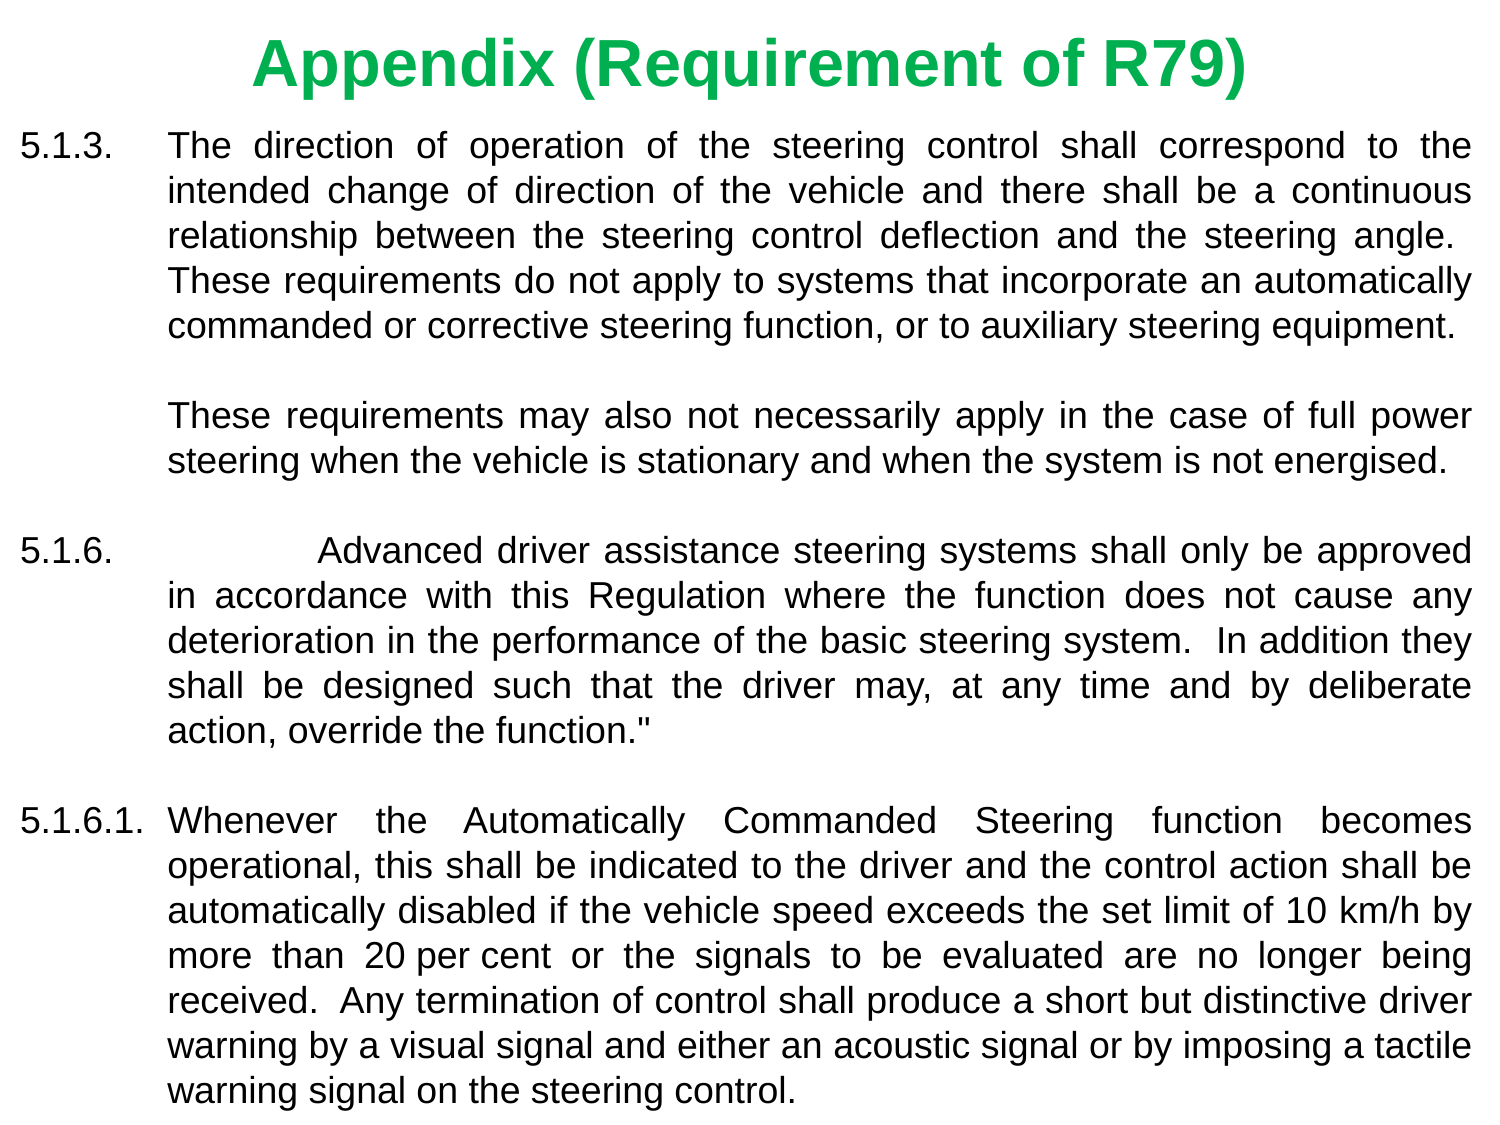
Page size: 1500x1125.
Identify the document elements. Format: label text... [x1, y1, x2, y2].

text_box Appendix (Requirement of R79) [0, 12, 1500, 108]
text_box 5.1.3. The direction of operation of the steering control shall correspond to the intended change of direction of the vehicle and there shall be a continuous relationship between the steering control deflection and the steering angle. These requirements do not apply to systems that incorporate an automatically commanded or corrective steering function, or to auxiliary steering equipment. These requirements may also not necessarily apply in the case of full power steering when the vehicle is stationary and when the system is not energised. 5.1.6. Advanced driver assistance steering systems shall only be approved in accordance with this Regulation where the function does not cause any deterioration in the performance of the basic steering system. In addition they shall be designed such that the driver may, at any time and by deliberate action, override the function." 5.1.6.1. Whenever the Automatically Commanded Steering function becomes operational, this shall be indicated to the driver and the control action shall be automatically disabled if the vehicle speed exceeds the set limit of 10 km/h by more than 20 per cent or the signals to be evaluated are no longer being received. Any termination of control shall produce a short but distinctive driver warning by a visual signal and either an acoustic signal or by imposing a tactile warning signal on the steering control. [5, 113, 1488, 1119]
